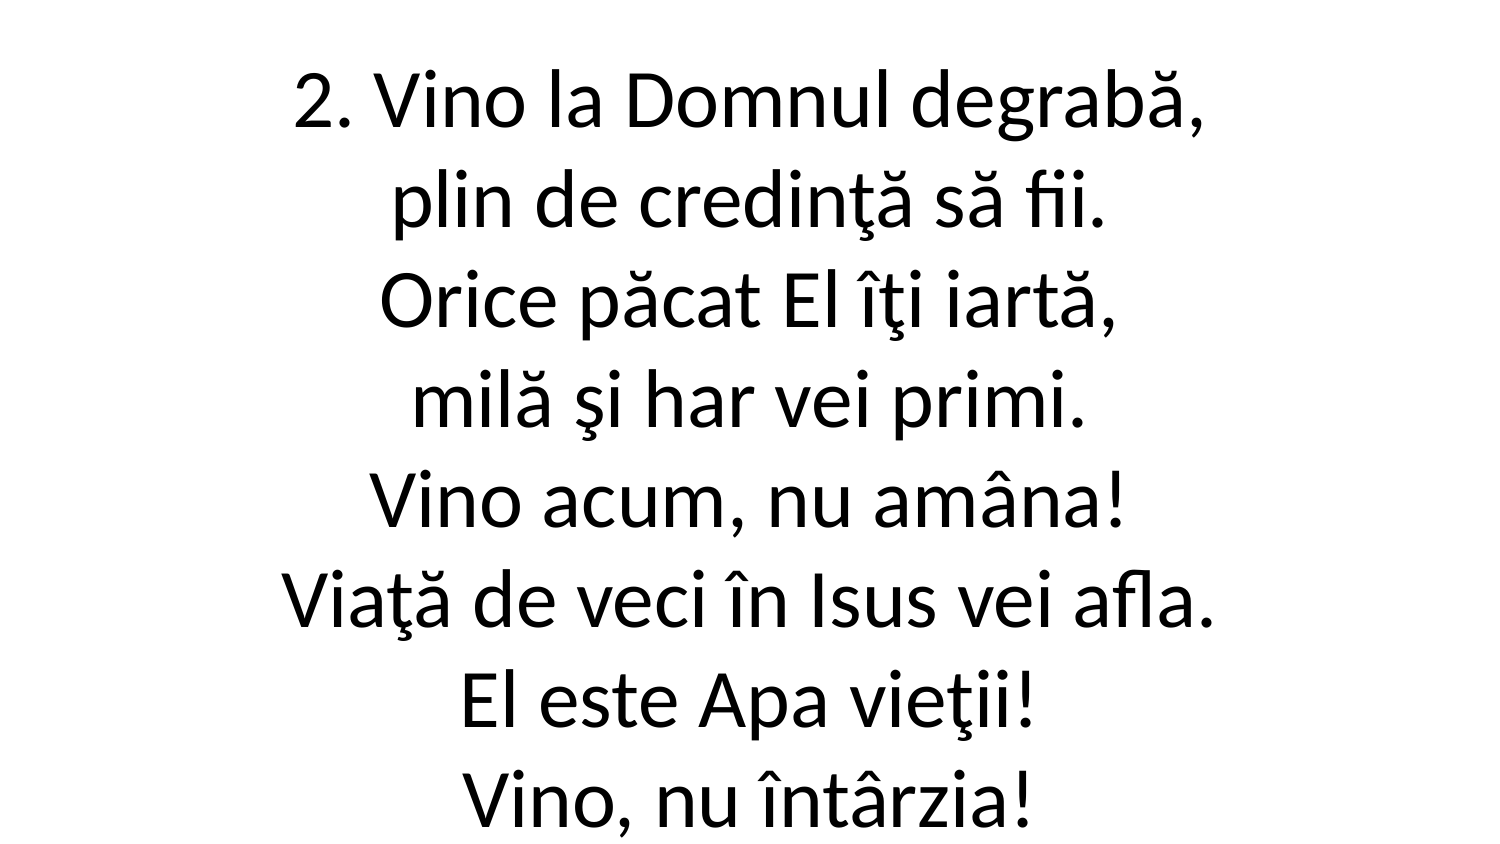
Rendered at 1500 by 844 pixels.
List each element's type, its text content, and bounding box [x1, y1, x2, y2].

text_box 2. Vino la Domnul degrabă, plin de credinţă să fii. Orice păcat El îţi iartă, milă şi har vei primi. Vino acum, nu amâna! Viaţă de veci în Isus vei afla. El este Apa vieţii! Vino, nu întârzia! [266, 0, 1234, 844]
